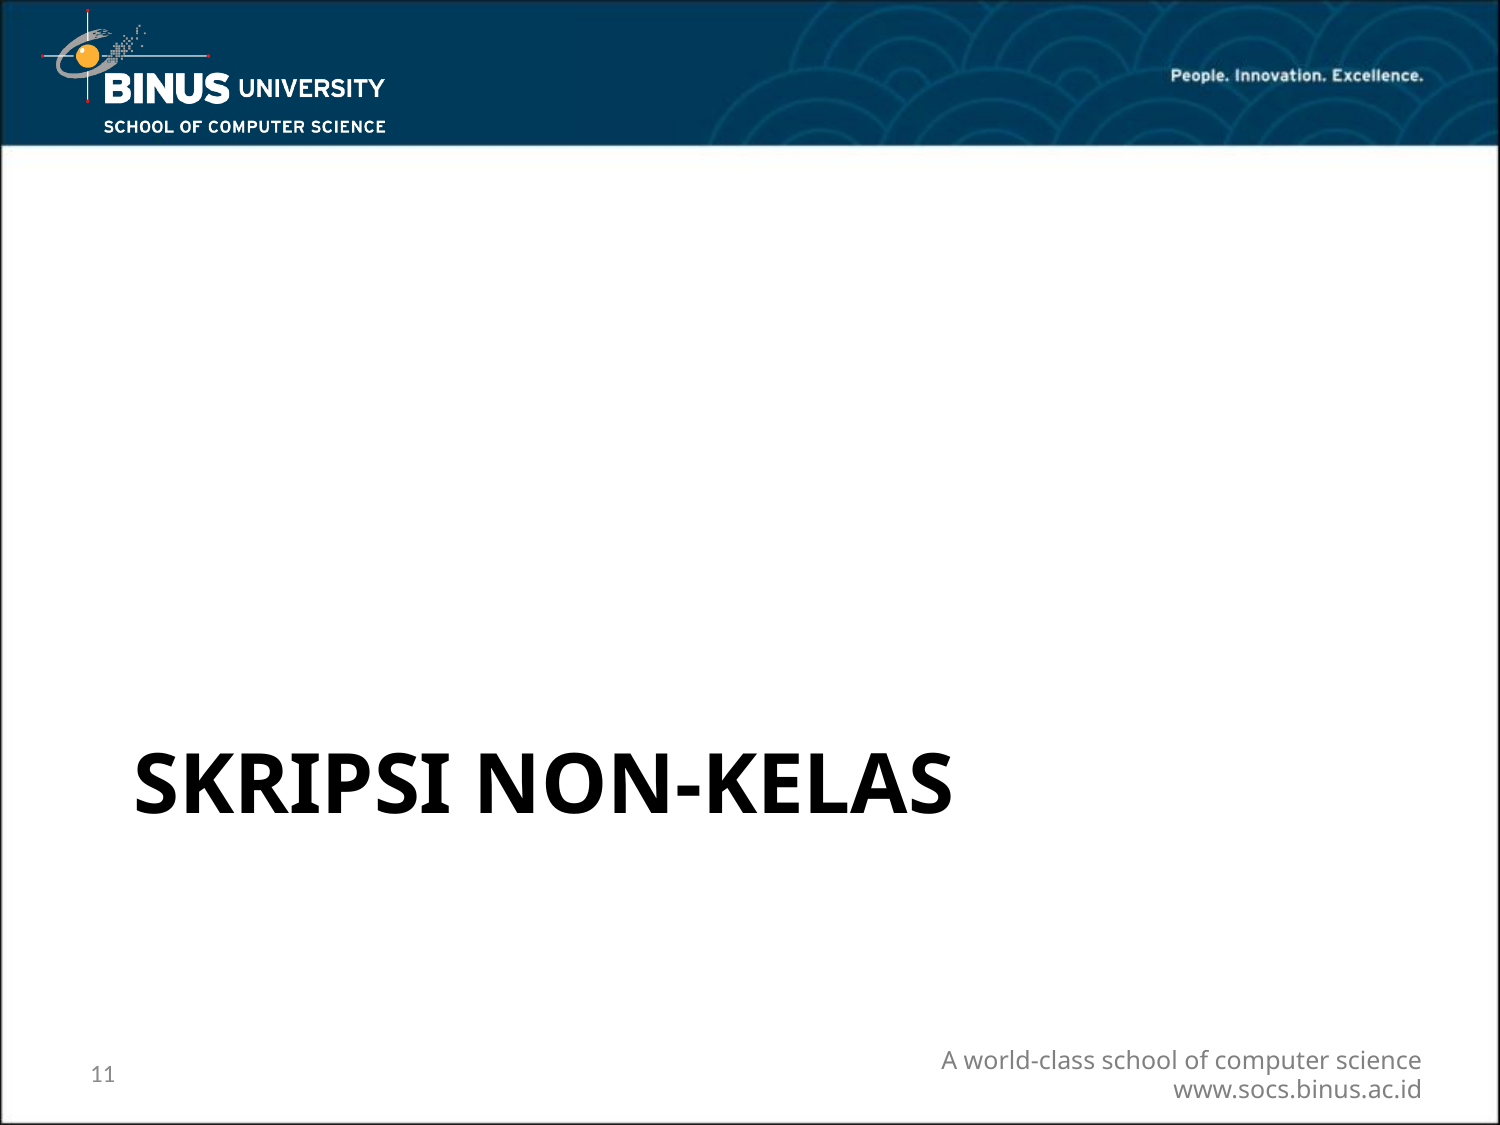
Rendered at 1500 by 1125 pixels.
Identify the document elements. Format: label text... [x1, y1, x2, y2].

slide_number 11 [75, 1042, 425, 1103]
title Skripsi Non-Kelas [118, 722, 1394, 947]
picture [0, 0, 1500, 1125]
